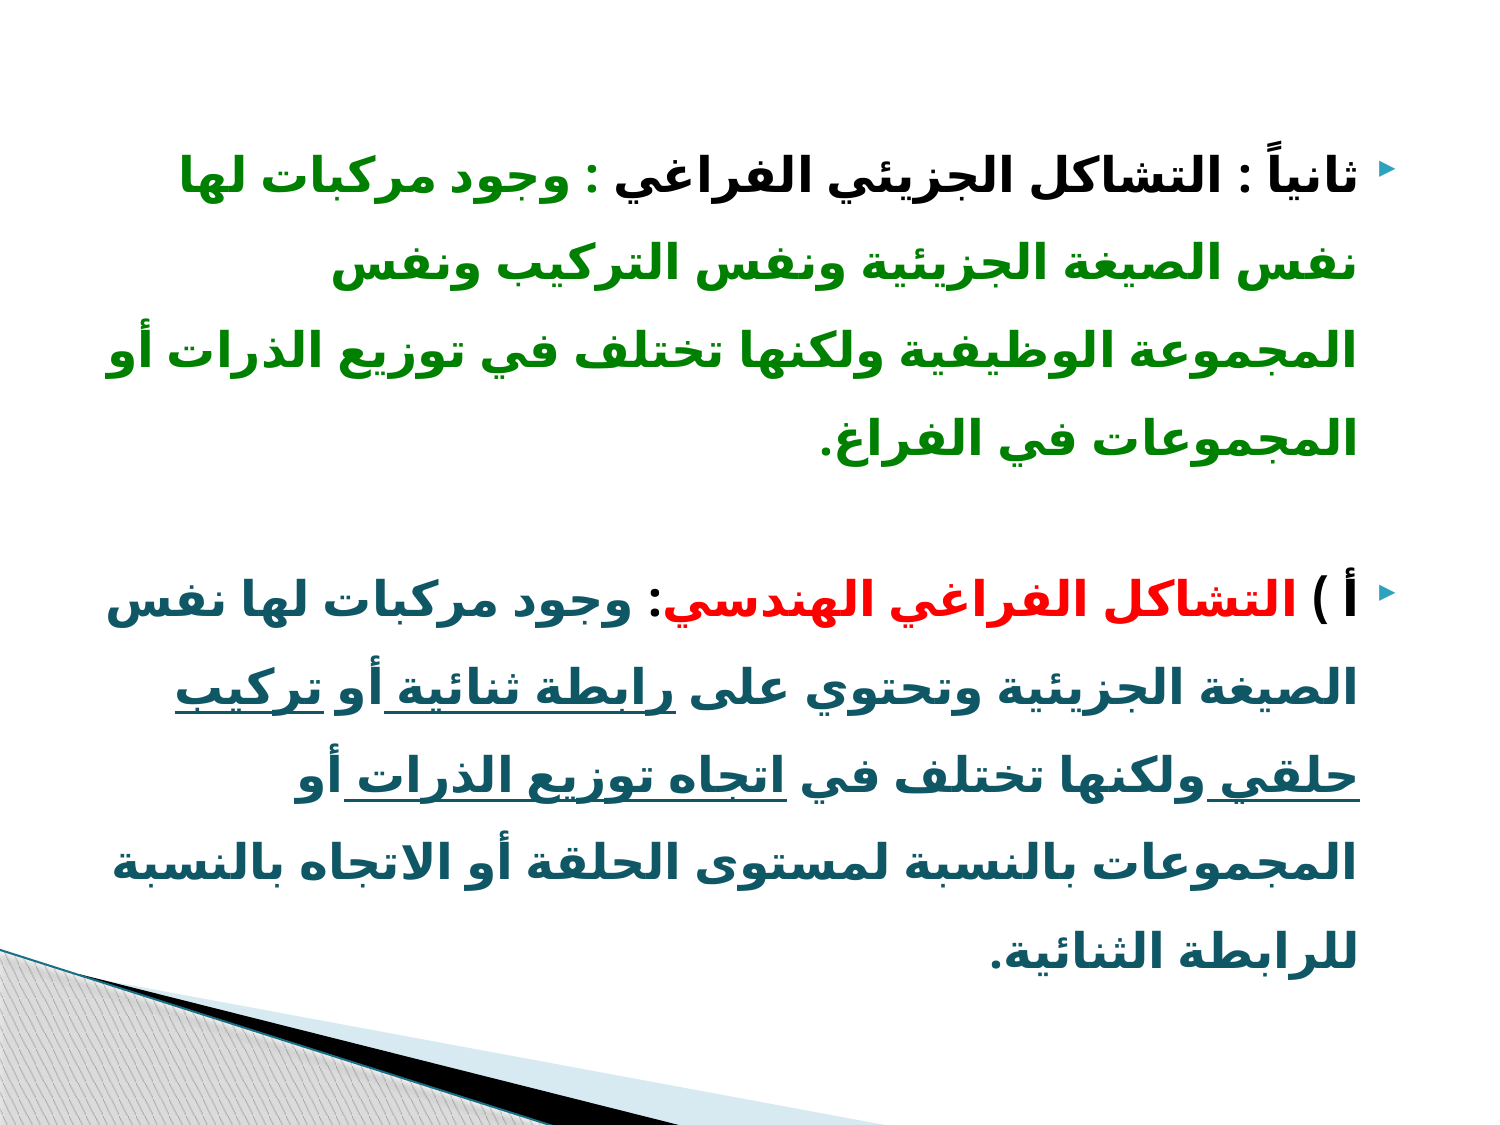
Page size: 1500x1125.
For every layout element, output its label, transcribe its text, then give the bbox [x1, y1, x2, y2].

list ثانياً : التشاكل الجزيئي الفراغي : وجود مركبات لها نفس الصيغة الجزيئية ونفس التركيب ونفس المجموعة الوظيفية ولكنها تختلف في توزيع الذرات أو المجموعات في الفراغ. أ ) التشاكل الفراغي الهندسي: وجود مركبات لها نفس الصيغة الجزيئية وتحتوي على رابطة ثنائية أو تركيب حلقي ولكنها تختلف في اتجاه توزيع الذرات أو المجموعات بالنسبة لمستوى الحلقة أو الاتجاه بالنسبة للرابطة الثنائية. [75, 42, 1425, 986]
